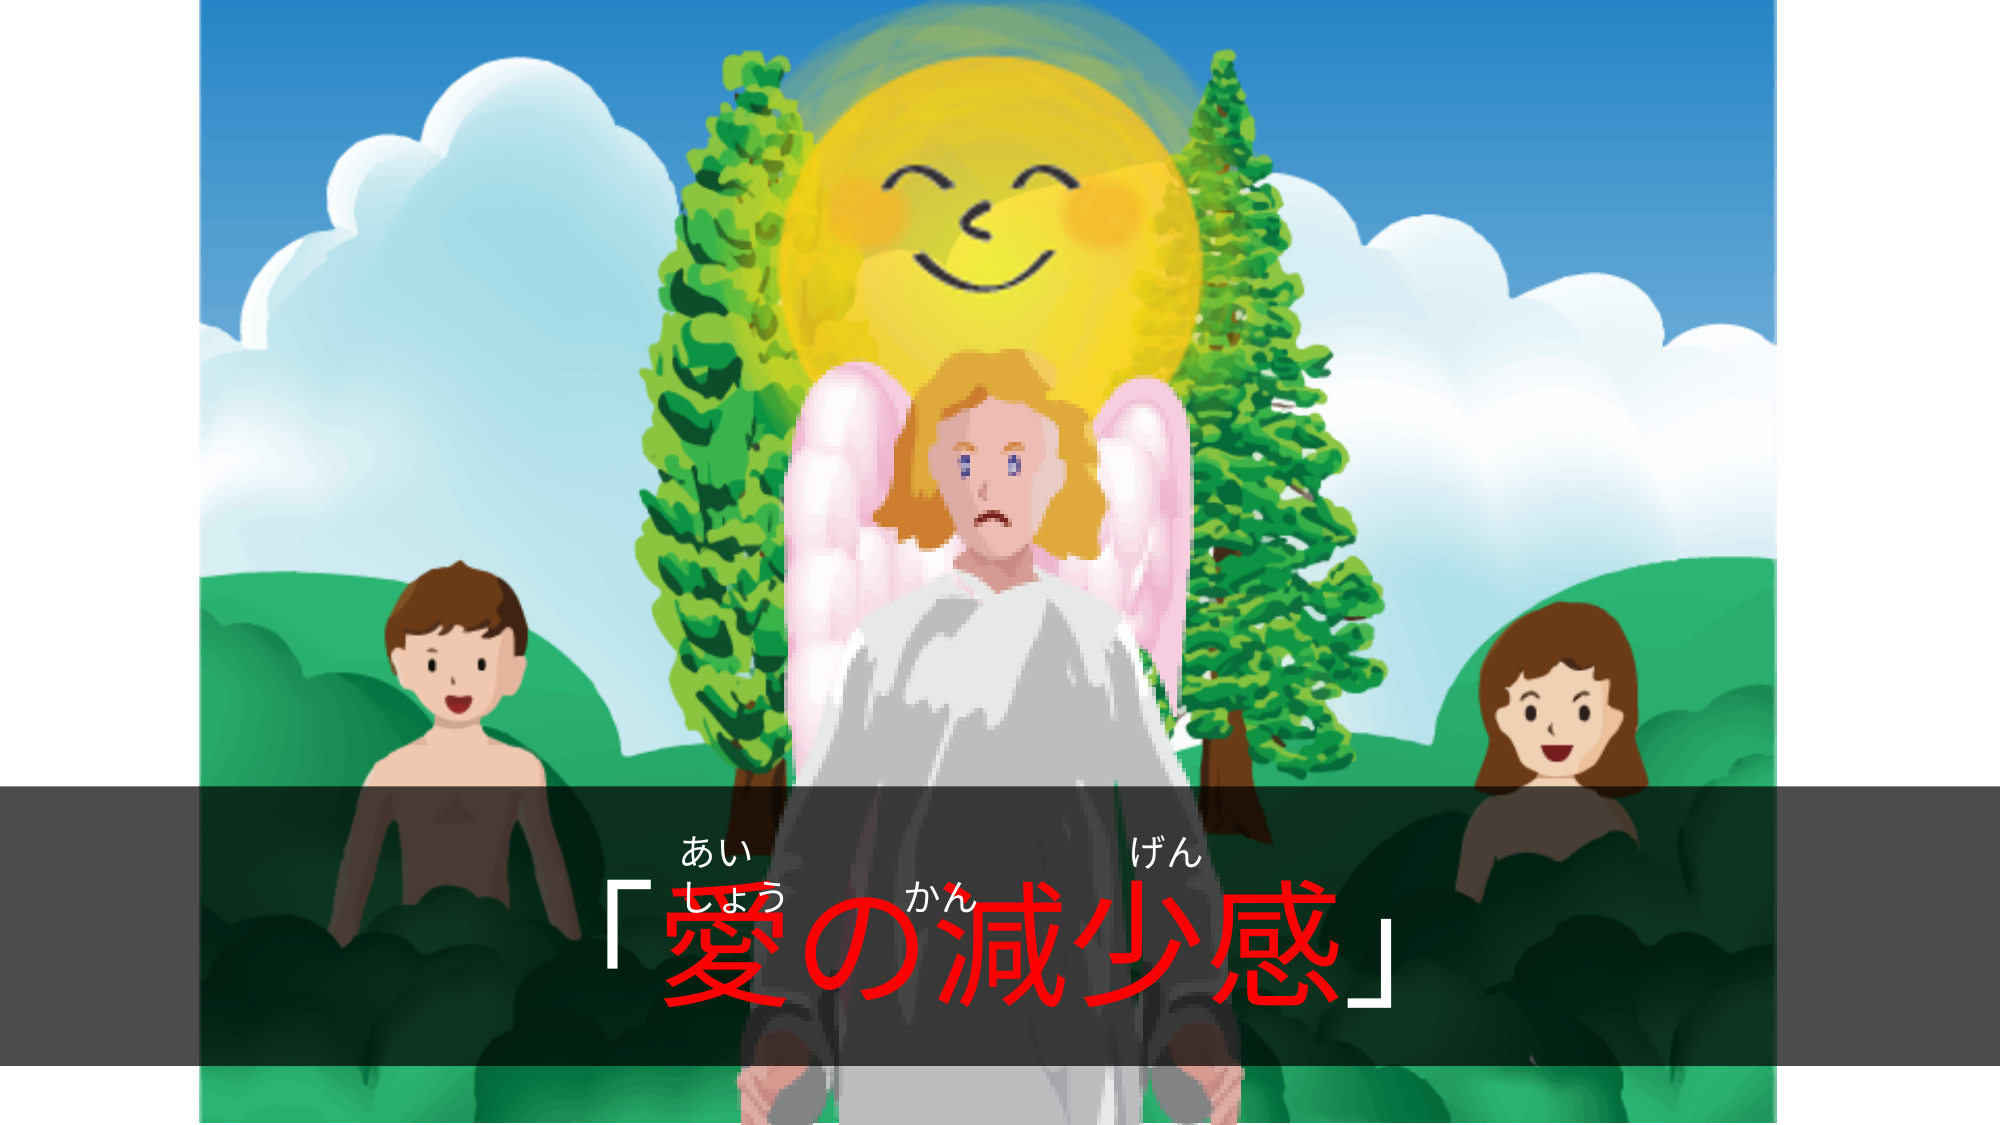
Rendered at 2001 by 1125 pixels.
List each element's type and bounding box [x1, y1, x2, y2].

picture [199, 0, 1777, 786]
text_box [0, 786, 2000, 1066]
picture [199, 1066, 1777, 1125]
